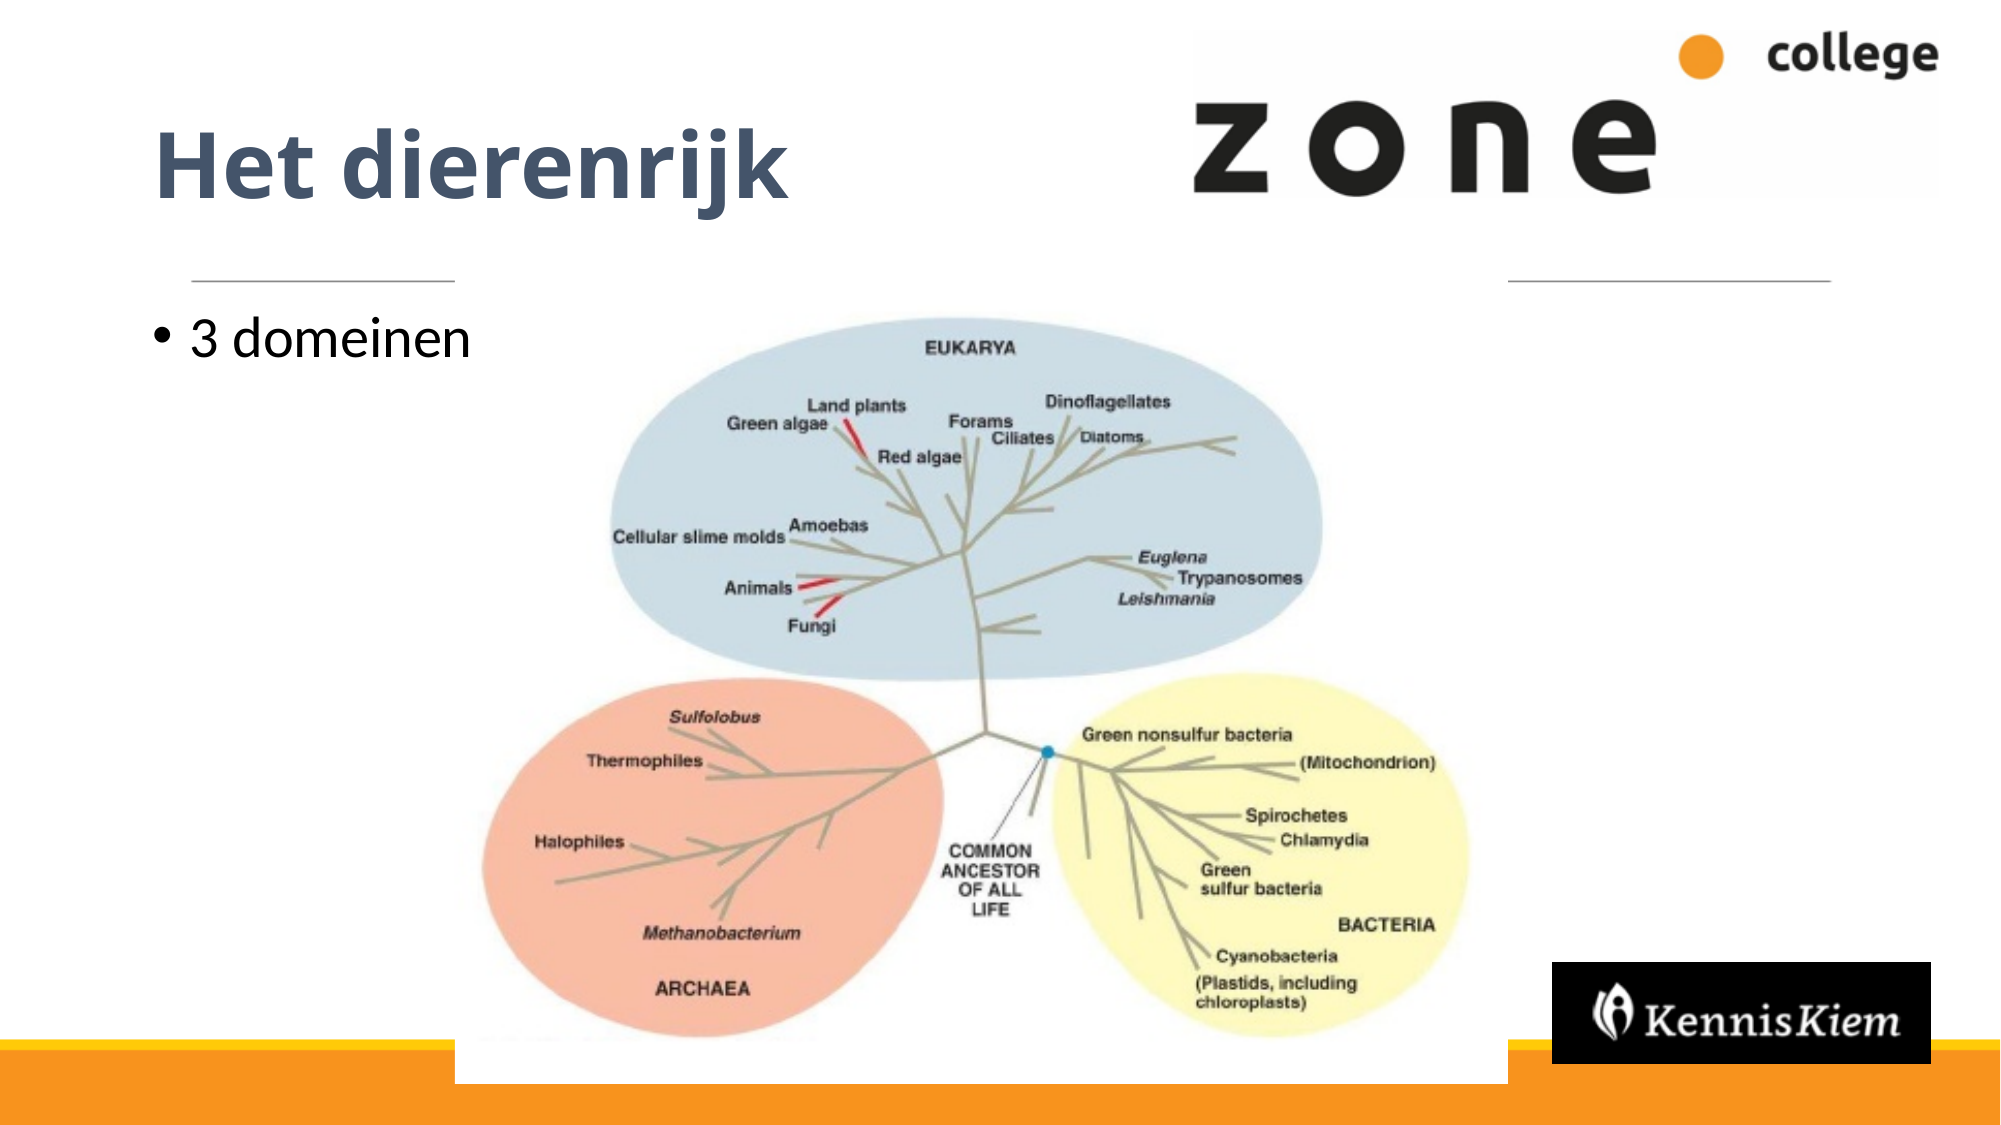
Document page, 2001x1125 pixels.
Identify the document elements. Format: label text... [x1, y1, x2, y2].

list 3 domeinen [137, 299, 454, 1014]
title Het dierenrijk [137, 59, 1863, 278]
picture [0, 0, 2001, 1125]
list 3 domeinen [1508, 299, 1863, 1014]
